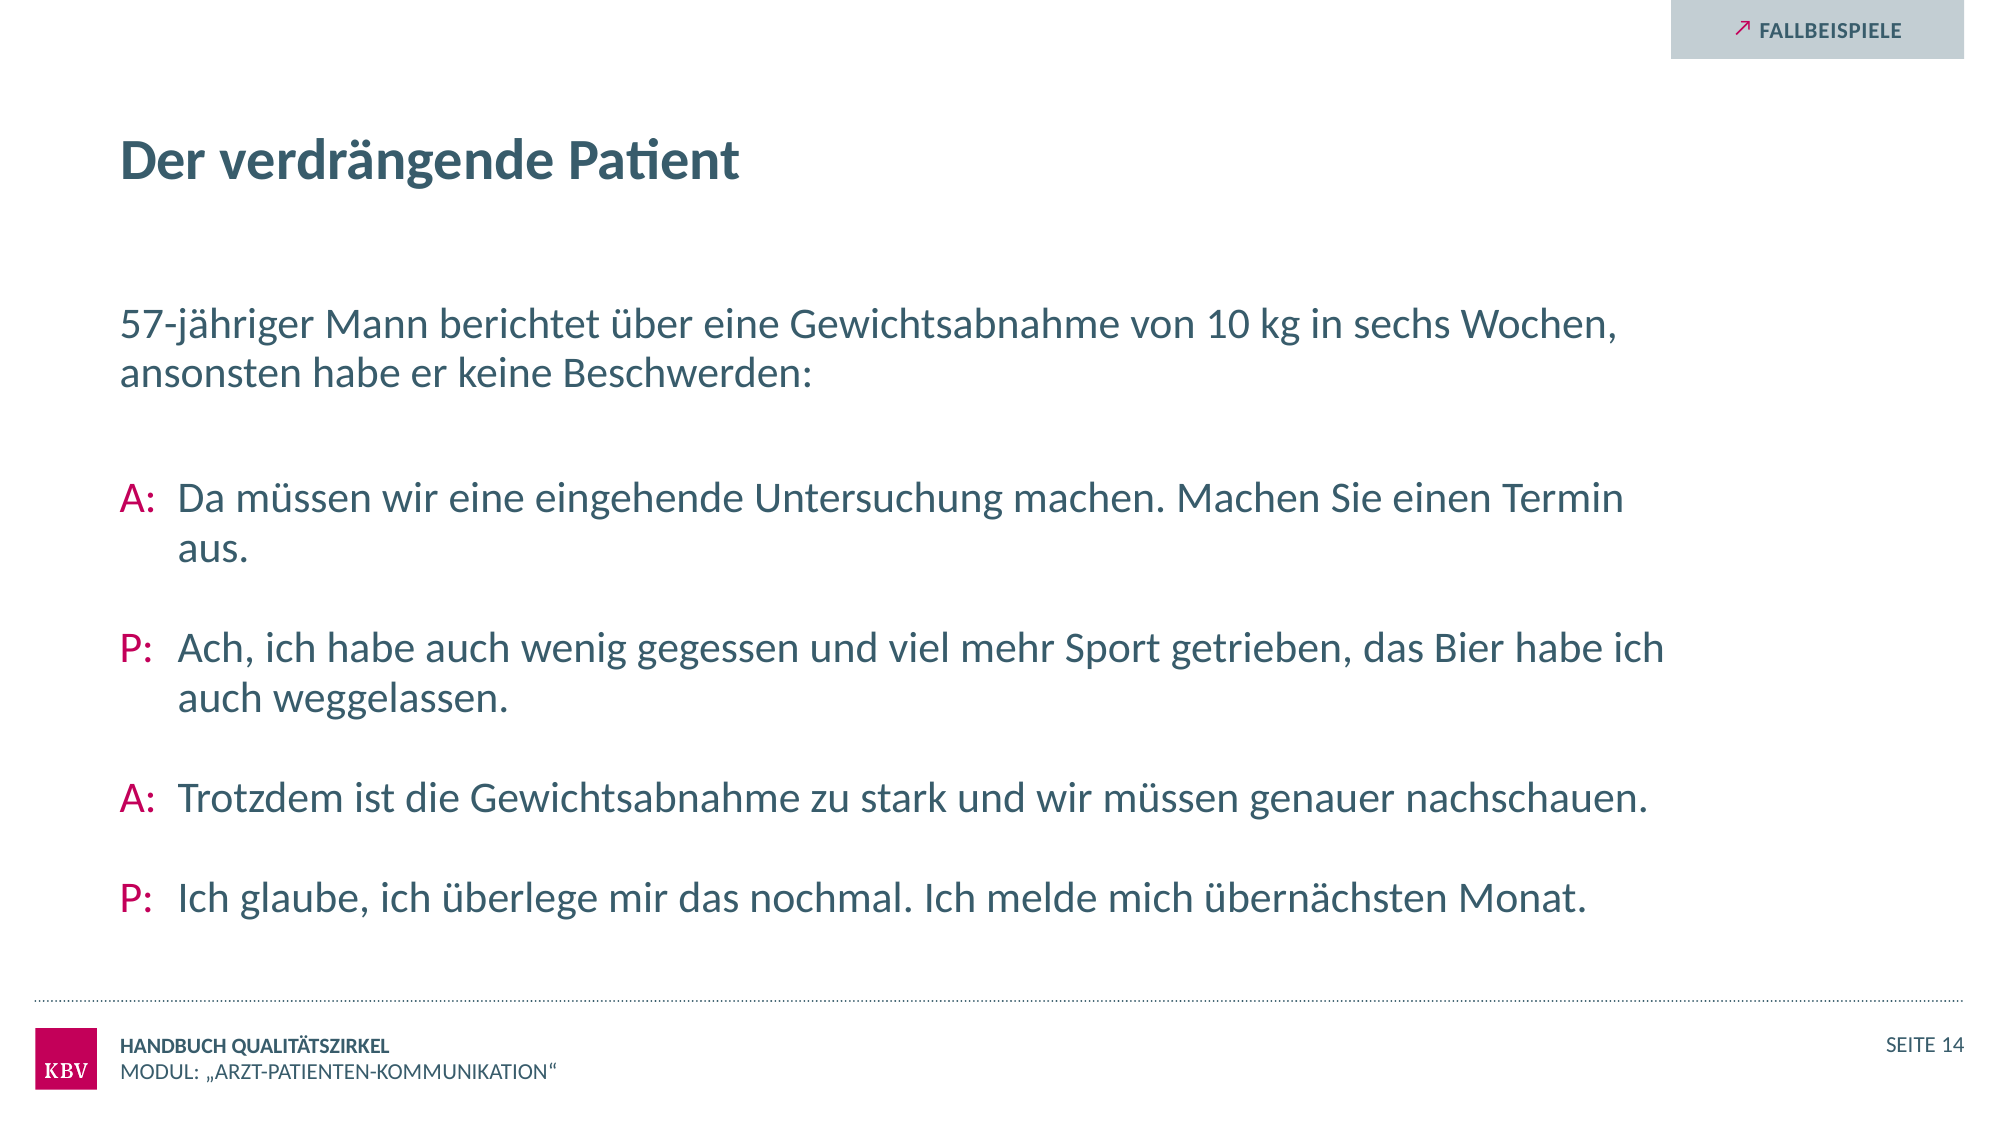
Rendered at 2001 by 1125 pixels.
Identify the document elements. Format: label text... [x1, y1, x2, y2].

slide_number Seite 14 [1787, 1030, 1965, 1057]
title Der verdrängende Patient [120, 129, 1880, 201]
slide_number Modul: „Arzt-Patienten-Kommunikation“ [120, 1057, 1668, 1084]
footer Handbuch Qualitätszirkel [120, 1030, 1668, 1057]
text_box 57-jähriger Mann berichtet über eine Gewichtsabnahme von 10 kg in sechs Wochen, ansonsten habe er keine Beschwerden: A: Da müssen wir eine eingehende Untersuchung machen. Machen Sie einen Termin aus. P: Ach, ich habe auch wenig gegessen und viel mehr Sport getrieben, das Bier habe ich auch weggelassen. A: Trotzdem ist die Gewichtsabnahme zu stark und wir müssen genauer nachschauen. P: Ich glaube, ich überlege mir das nochmal. Ich melde mich übernächsten Monat. [104, 290, 1711, 955]
